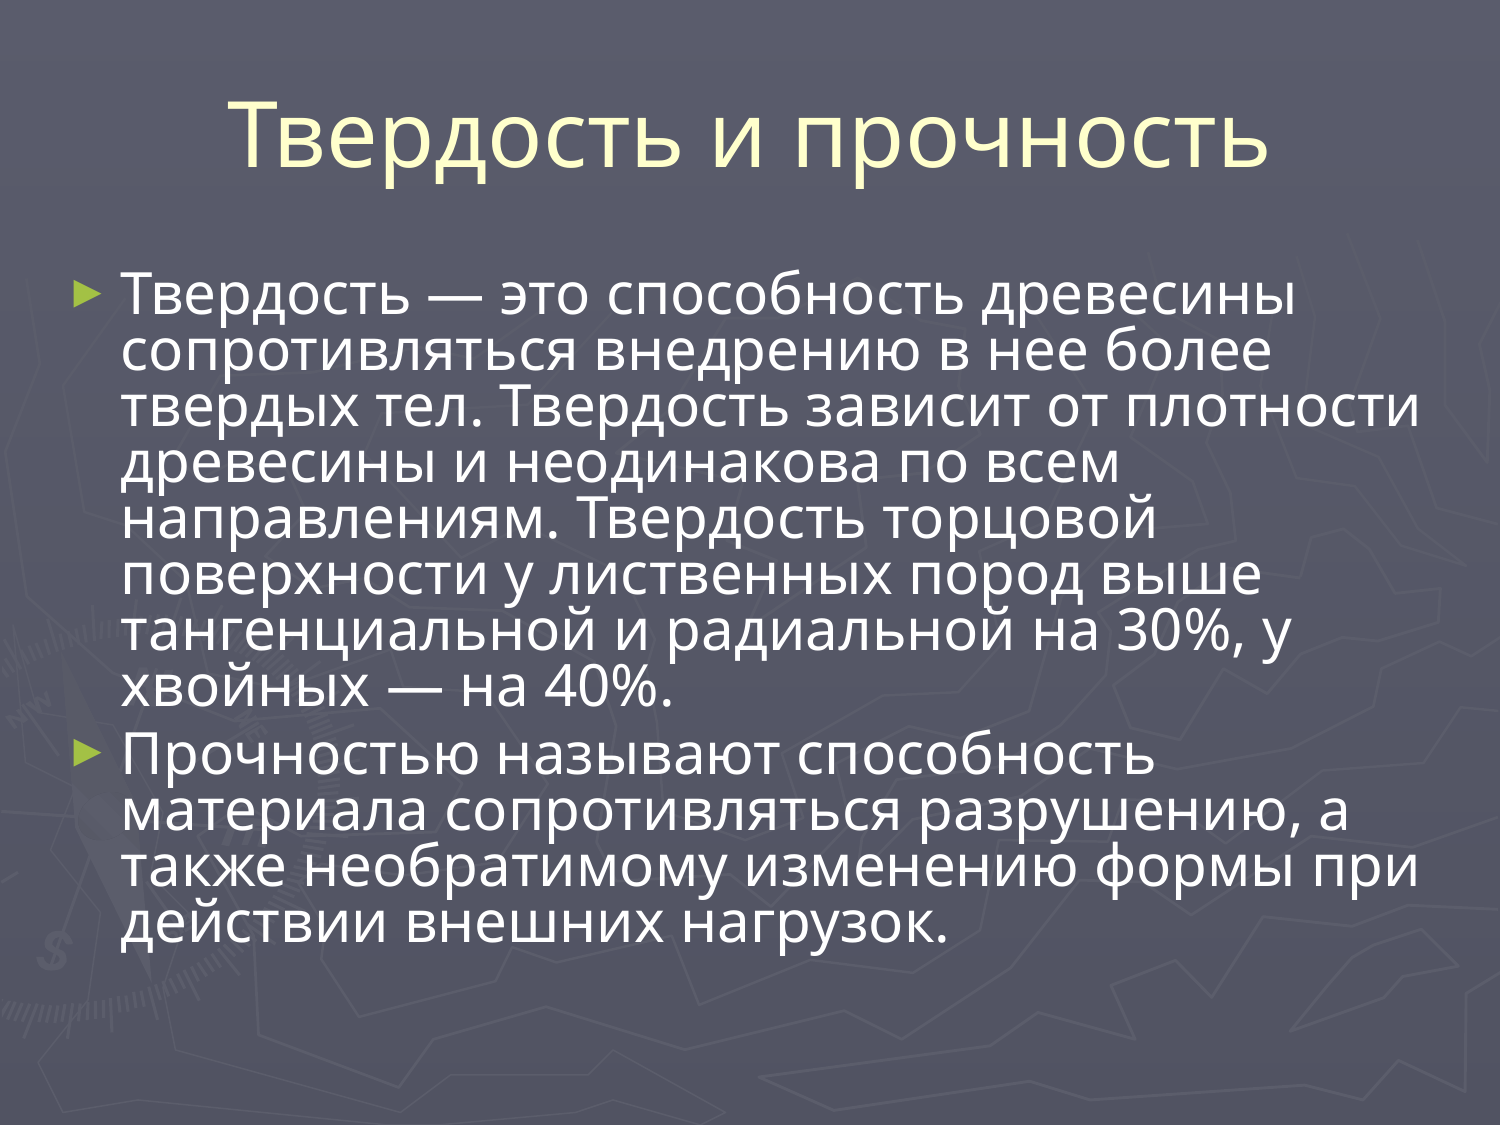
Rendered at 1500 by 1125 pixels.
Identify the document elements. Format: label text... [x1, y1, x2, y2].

list Твердость — это способность древесины сопротивляться внедрению в нее более твердых тел. Твердость зависит от плотности древесины и неодинакова по всем направлениям. Твердость торцовой поверхности у лиственных пород выше тангенциальной и радиальной на 30%, у хвойных — на 40%. Прочностью называют способность материала сопротивляться разрушению, а также необратимому изменению формы при действии внешних нагрузок. [49, 262, 1451, 1059]
title Твердость и прочность [49, 37, 1451, 226]
